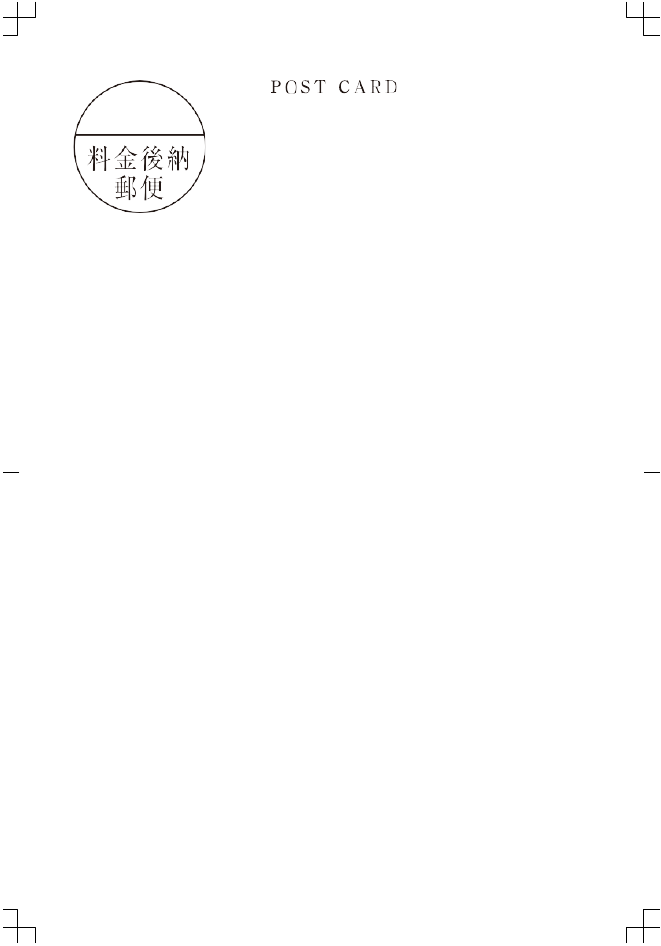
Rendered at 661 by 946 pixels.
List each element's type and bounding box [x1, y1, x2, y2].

text_box [73, 80, 206, 213]
text_box [625, 0, 661, 36]
text_box [625, 908, 661, 944]
text_box [2, 0, 36, 36]
text_box [338, 80, 397, 94]
text_box [270, 80, 326, 94]
text_box [2, 908, 36, 944]
